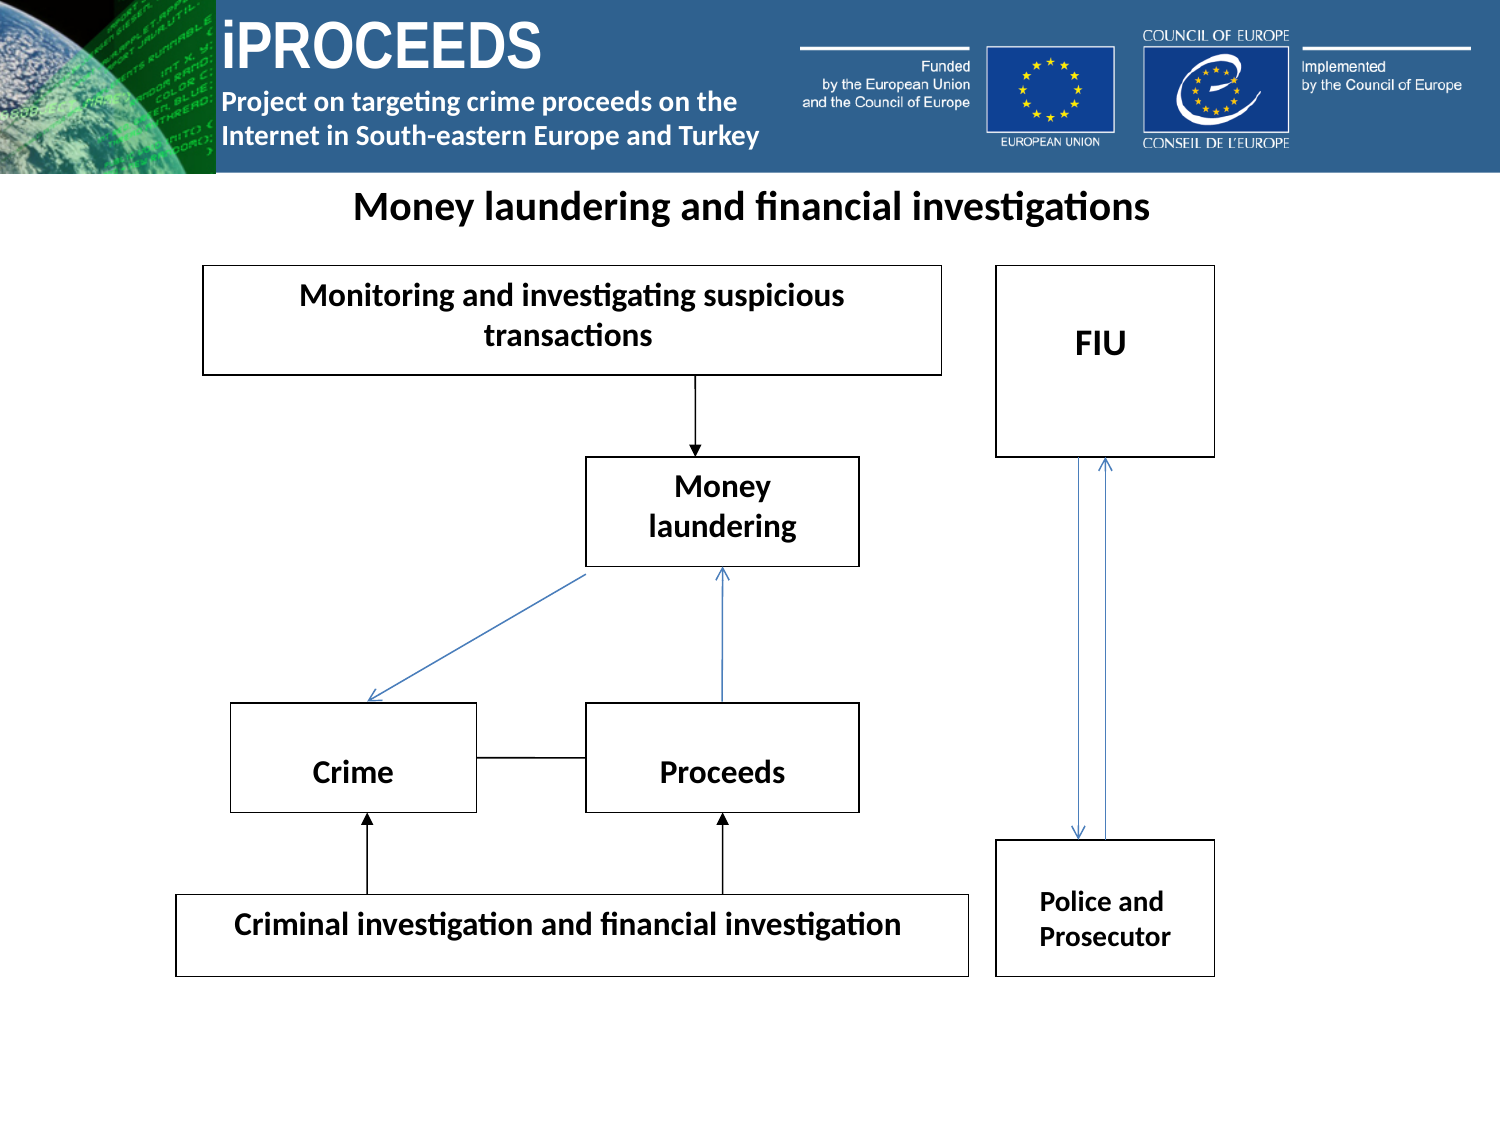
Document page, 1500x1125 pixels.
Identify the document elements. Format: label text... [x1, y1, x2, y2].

picture [800, 30, 1471, 148]
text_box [366, 573, 587, 702]
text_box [175, 265, 1352, 1125]
title Money laundering and financial investigations [76, 172, 1427, 235]
picture [0, 1, 216, 174]
